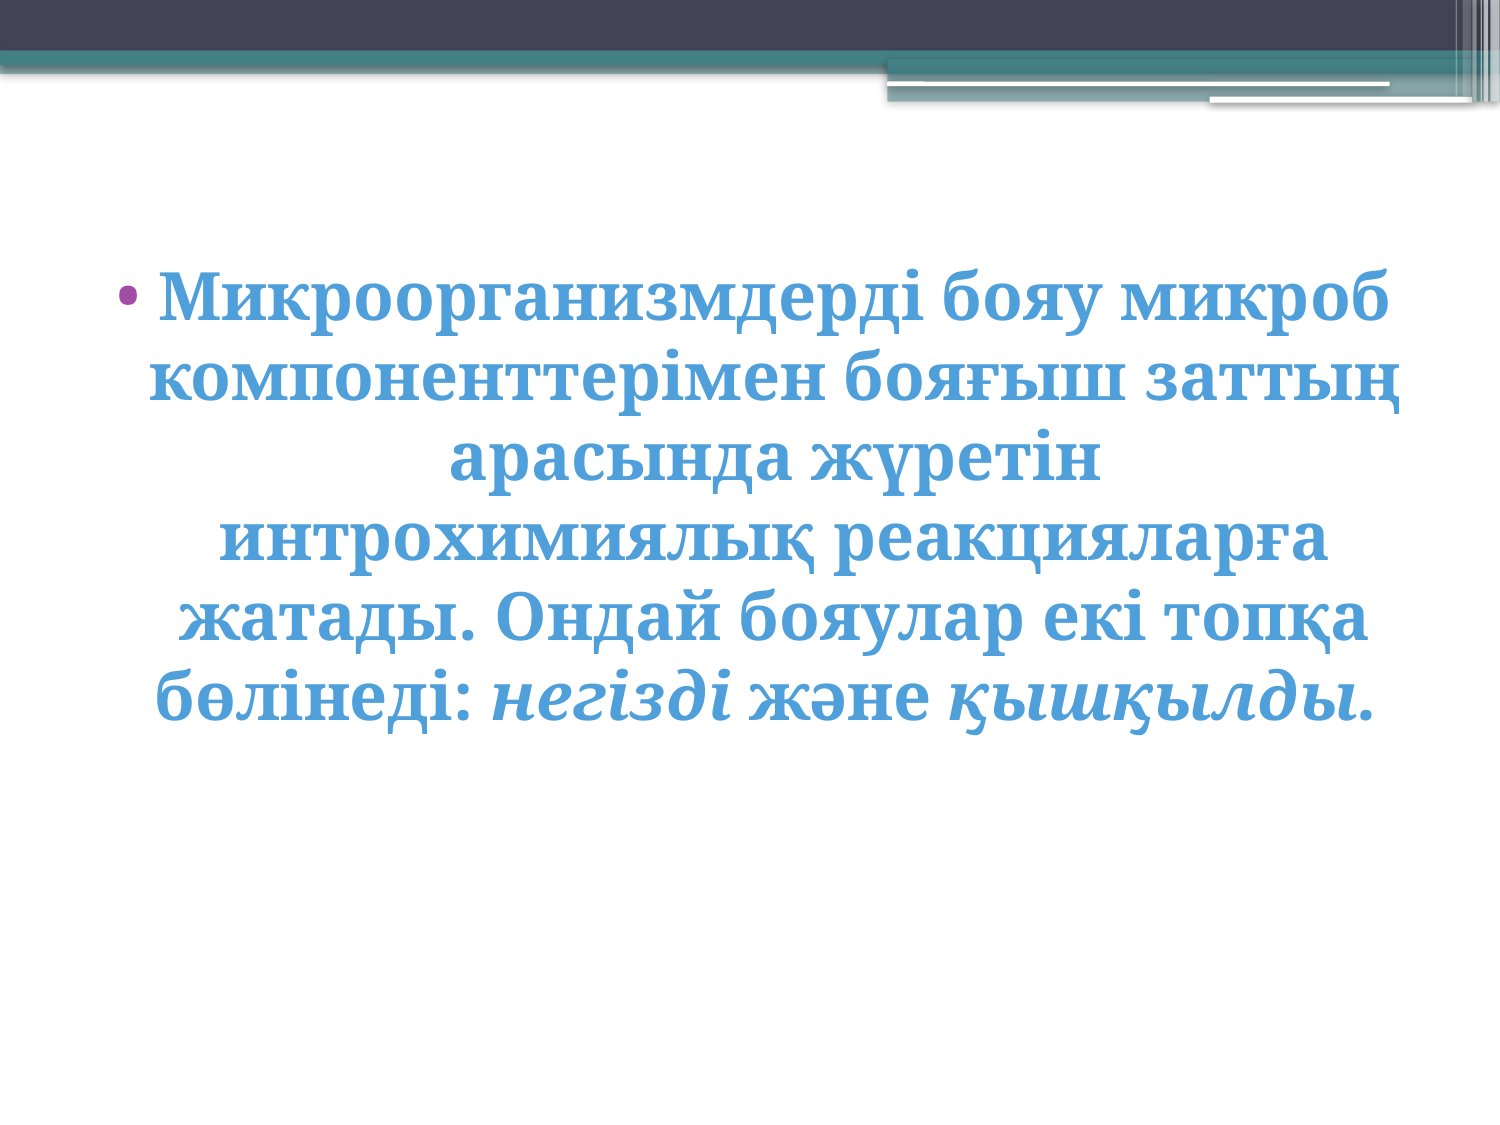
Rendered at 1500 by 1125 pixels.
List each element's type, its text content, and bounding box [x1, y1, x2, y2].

list Микроорганизмдерді бояу микроб компоненттерімен бояғыш заттың арасында жүретін интрохимиялық реакцияларға жатады. Ондай бояулар екі топқа бөлінеді: негізді және қышқылды. [70, 246, 1421, 956]
